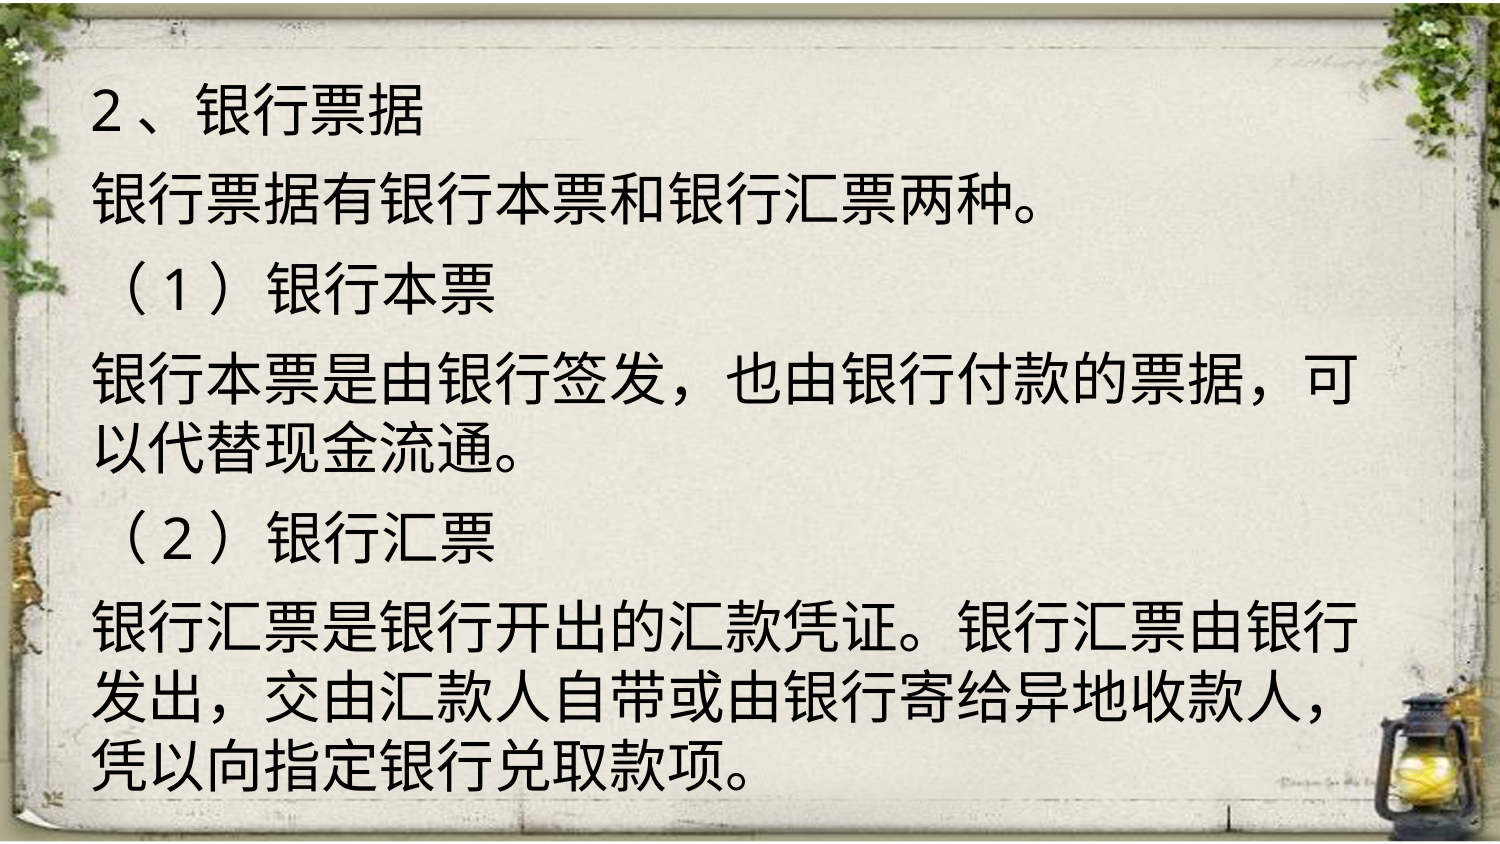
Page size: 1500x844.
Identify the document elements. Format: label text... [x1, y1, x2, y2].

list 2、银行票据 银行票据有银行本票和银行汇票两种。 （1）银行本票 银行本票是由银行签发，也由银行付款的票据，可以代替现金流通。 （2）银行汇票 银行汇票是银行开出的汇款凭证。银行汇票由银行发出，交由汇款人自带或由银行寄给异地收款人，凭以向指定银行兑取款项。 [75, 65, 1425, 808]
picture [0, 0, 1500, 844]
